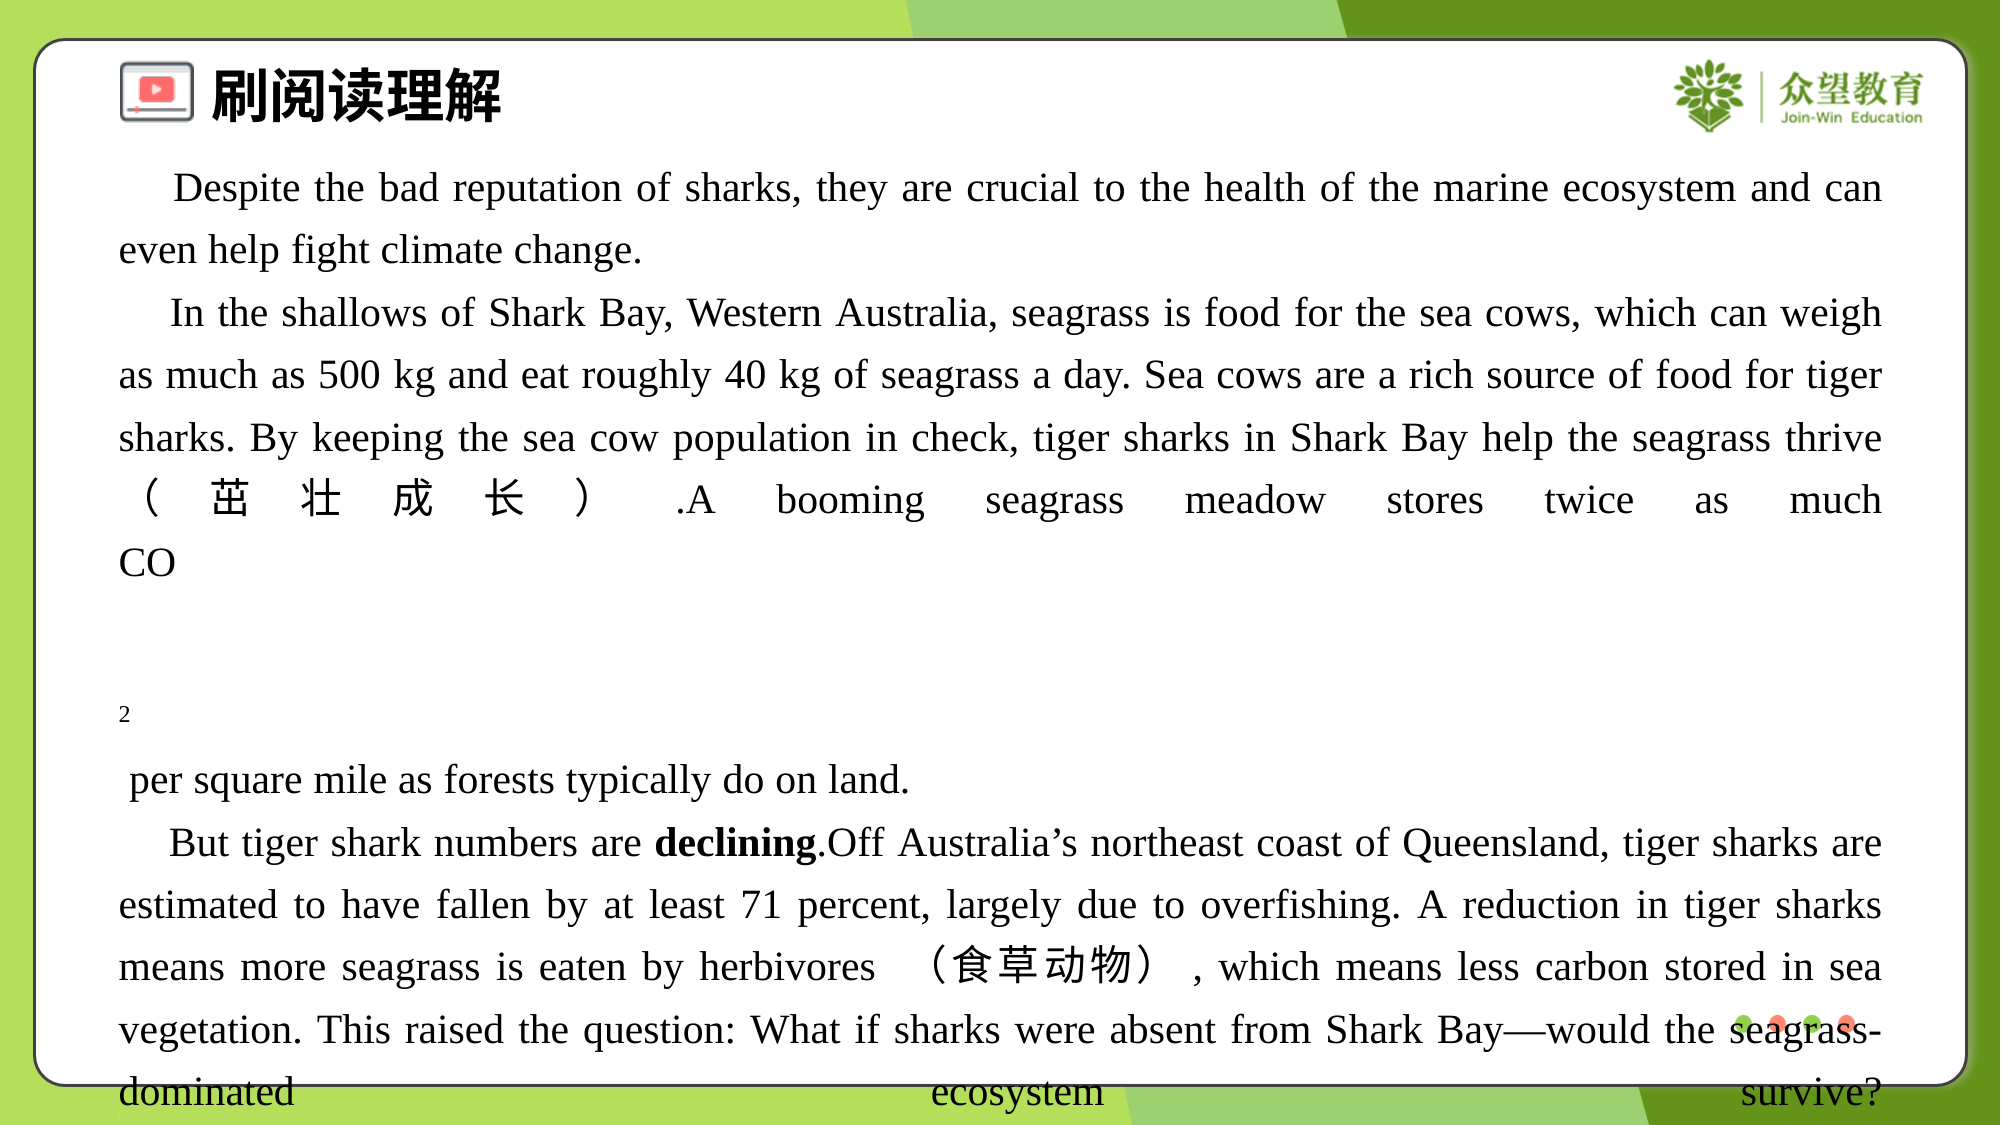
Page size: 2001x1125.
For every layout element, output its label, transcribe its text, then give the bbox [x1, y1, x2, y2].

text_box Despite the bad reputation of sharks, they are crucial to the health of the marine ecosystem and can even help fight climate change. In the shallows of Shark Bay, Western Australia, seagrass is food for the sea cows, which can weigh as much as 500 kg and eat roughly 40 kg of seagrass a day. Sea cows are a rich source of food for tiger sharks. By keeping the sea cow population in check, tiger sharks in Shark Bay help the seagrass thrive （茁壮成长）.A booming seagrass meadow stores twice as much CO<m> 2</m> per square mile as forests typically do on land. But tiger shark numbers are declining.Off Australia’s northeast coast of Queensland, tiger sharks are estimated to have fallen by at least 71 percent, largely due to overfishing. A reduction in tiger sharks means more seagrass is eaten by herbivores （食草动物）, which means less carbon stored in sea vegetation. This raised the question: What if sharks were absent from Shark Bay—would the seagrass-dominated ecosystem survive?#3 [118, 146, 1883, 891]
picture [0, 0, 2000, 1125]
